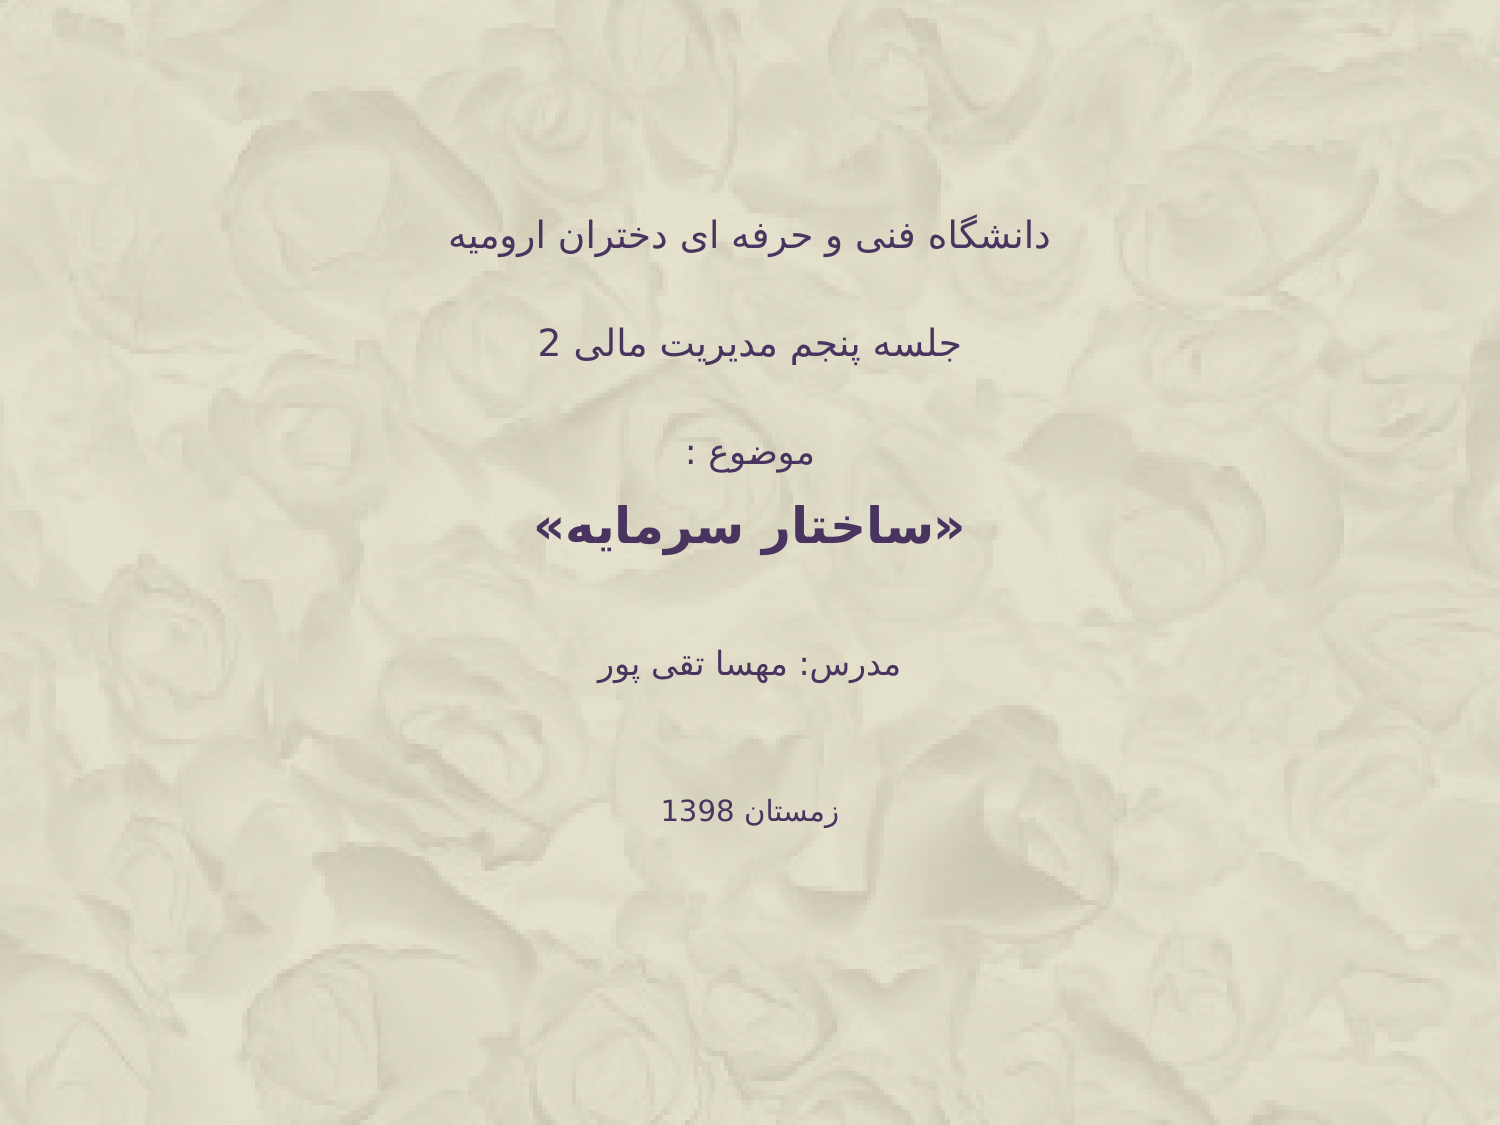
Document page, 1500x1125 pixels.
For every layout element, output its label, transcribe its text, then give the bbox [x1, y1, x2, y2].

text_box دانشگاه فنی و حرفه ای دختران ارومیه جلسه پنجم مدیریت مالی 2 موضوع : «ساختار سرمایه» مدرس: مهسا تقی پور زمستان 1398 [0, 0, 1500, 835]
